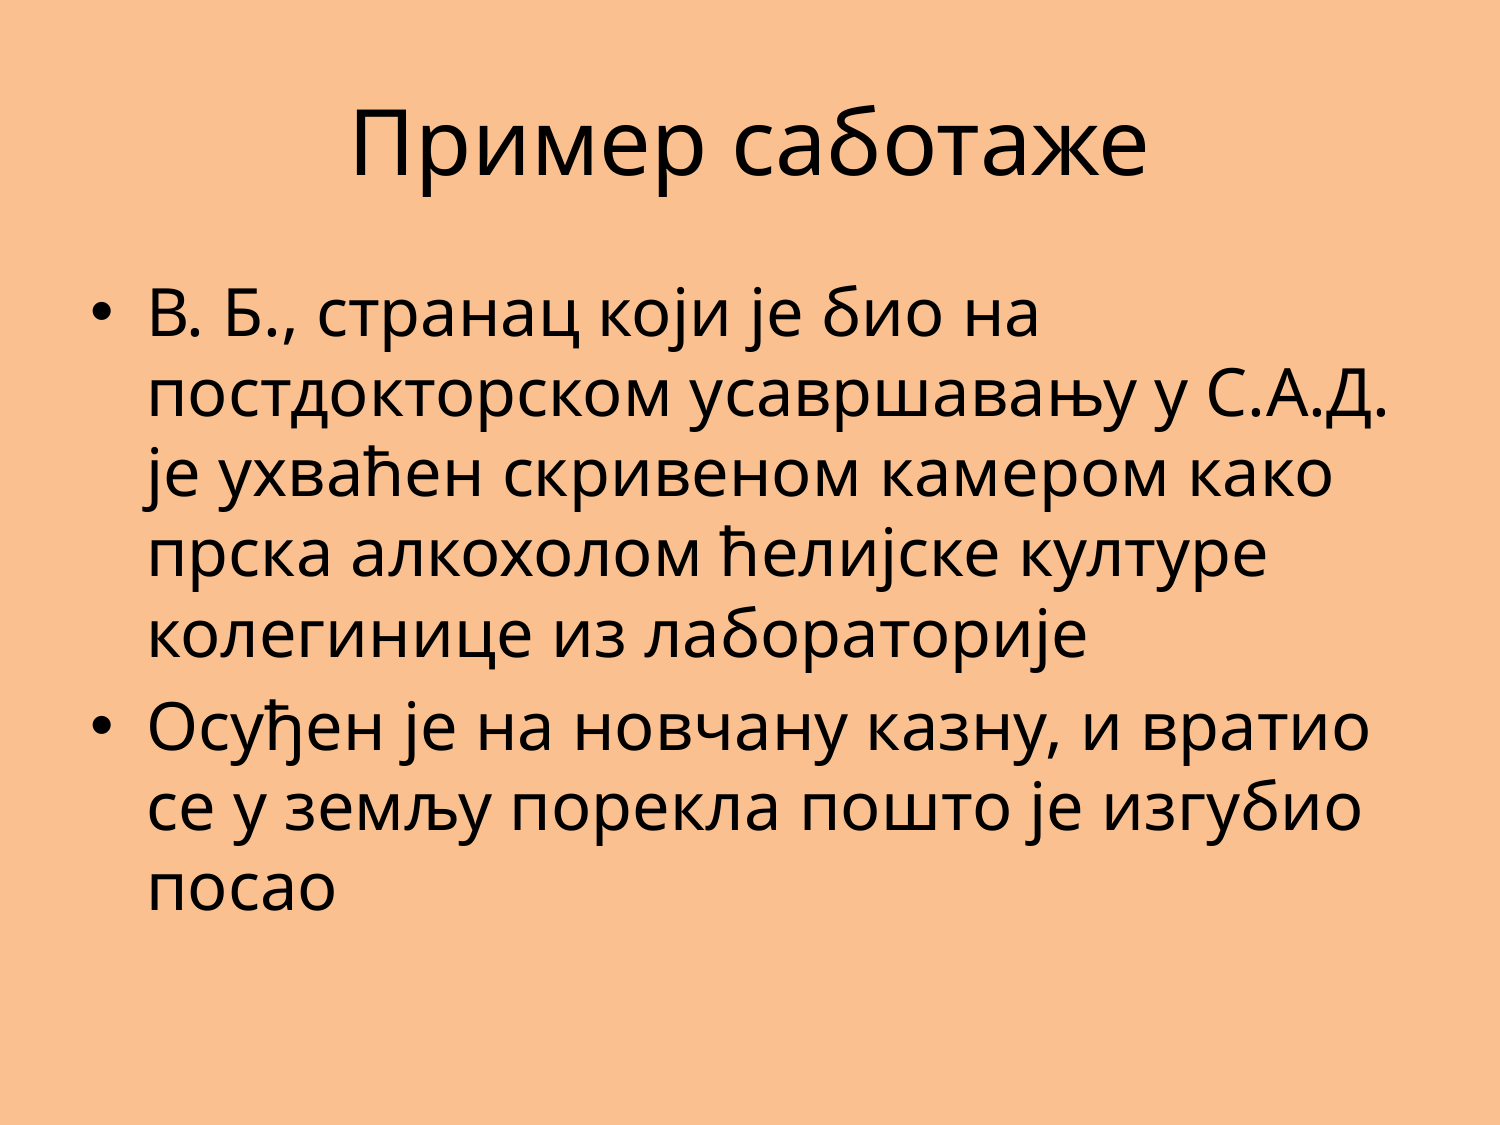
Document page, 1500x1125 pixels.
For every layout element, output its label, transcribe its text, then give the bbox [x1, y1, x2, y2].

title Пример саботаже [75, 45, 1425, 233]
list В. Б., странац који је био на постдокторском усавршавању у С.А.Д. је ухваћен скривеном камером како прска алкохолом ћелијске културе колегинице из лабораторије Осуђен је на новчану казну, и вратио се у земљу порекла пошто је изгубио посао [75, 262, 1413, 1005]
